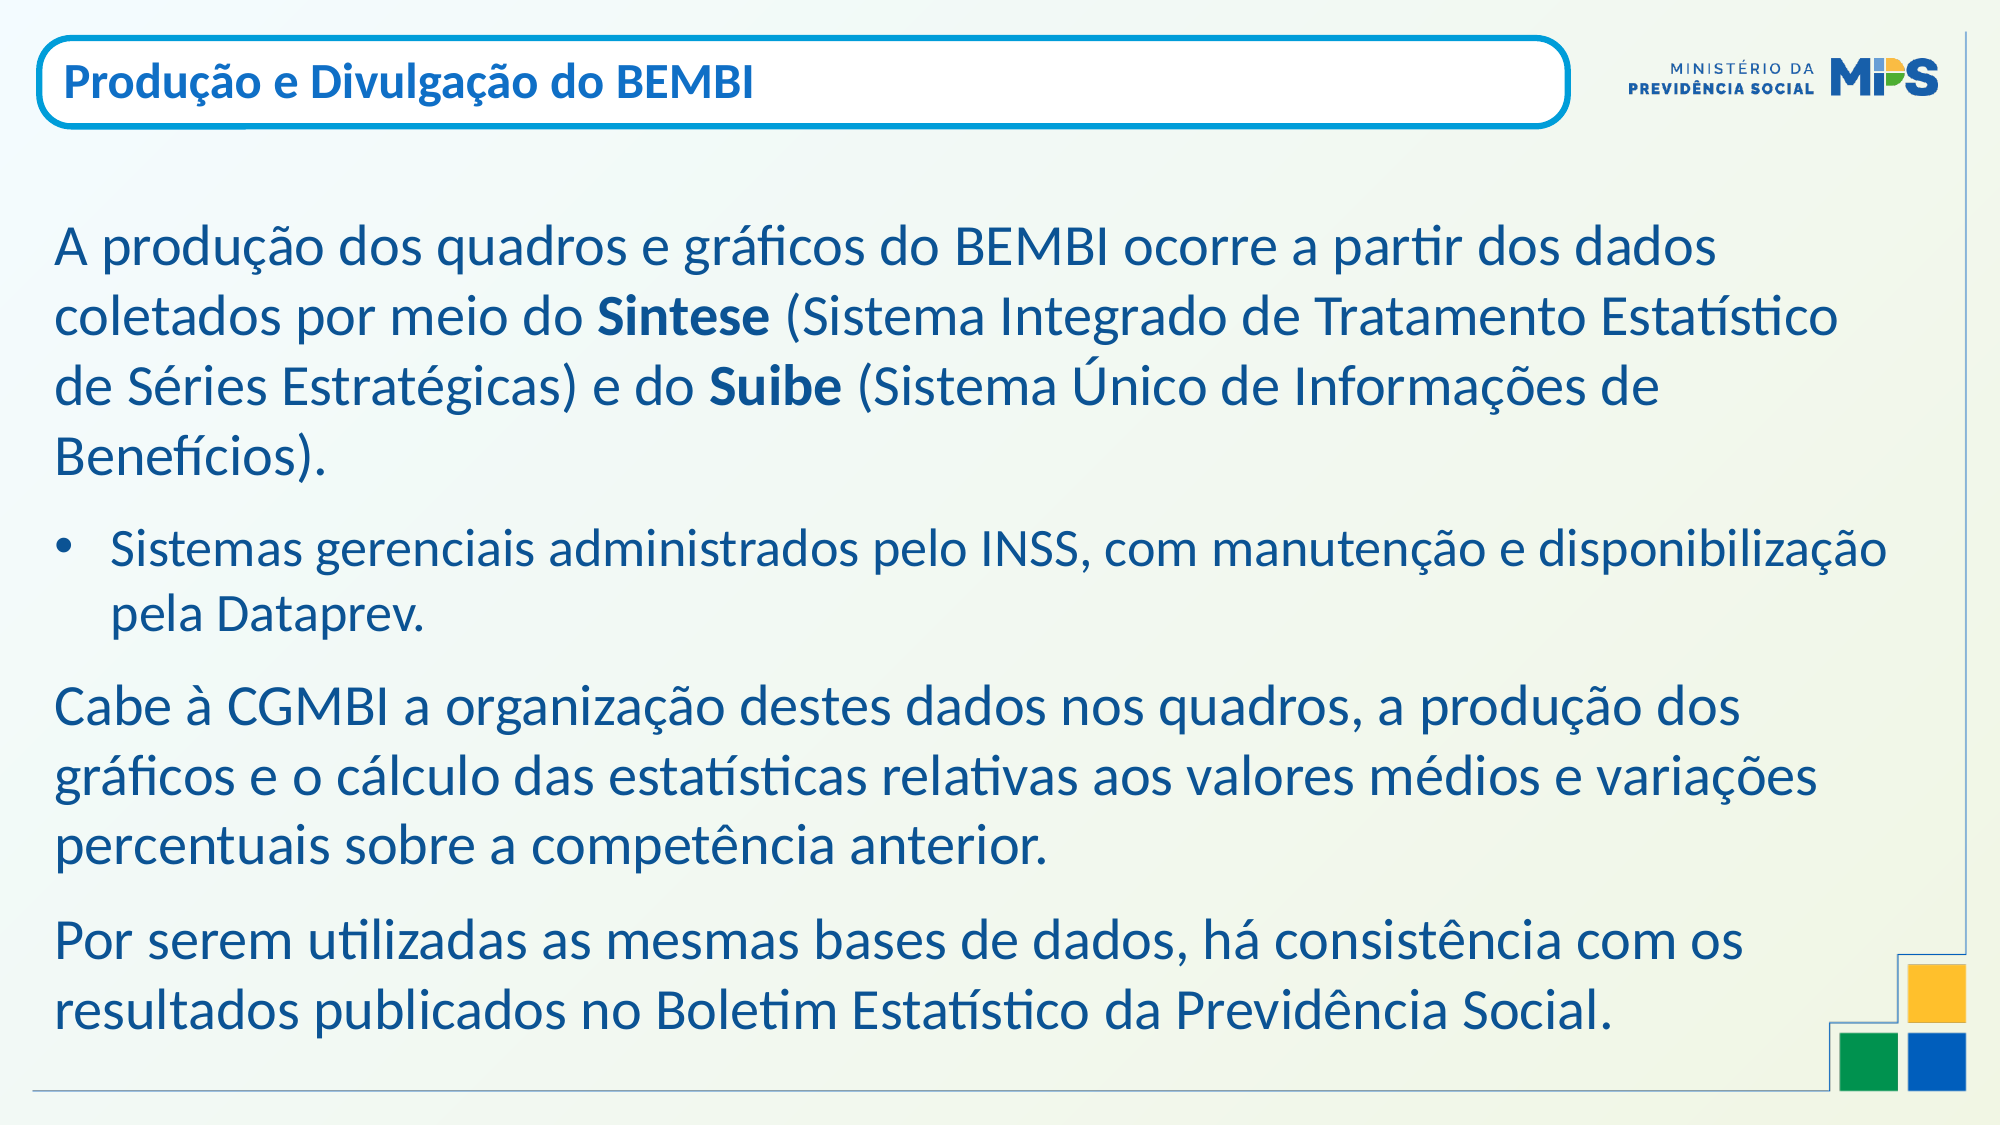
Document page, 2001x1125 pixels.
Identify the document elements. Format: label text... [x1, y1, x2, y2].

text_box A produção dos quadros e gráficos do BEMBI ocorre a partir dos dados coletados por meio do Sintese (Sistema Integrado de Tratamento Estatístico de Séries Estratégicas) e do Suibe (Sistema Único de Informações de Benefícios). Sistemas gerenciais administrados pelo INSS, com manutenção e disponibilização pela Dataprev. Cabe à CGMBI a organização destes dados nos quadros, a produção dos gráficos e o cálculo das estatísticas relativas aos valores médios e variações percentuais sobre a competência anterior. Por serem utilizadas as mesmas bases de dados, há consistência com os resultados publicados no Boletim Estatístico da Previdência Social. [46, 198, 1910, 1095]
picture [0, 0, 2000, 1125]
text_box Produção e Divulgação do BEMBI [37, 35, 1570, 129]
